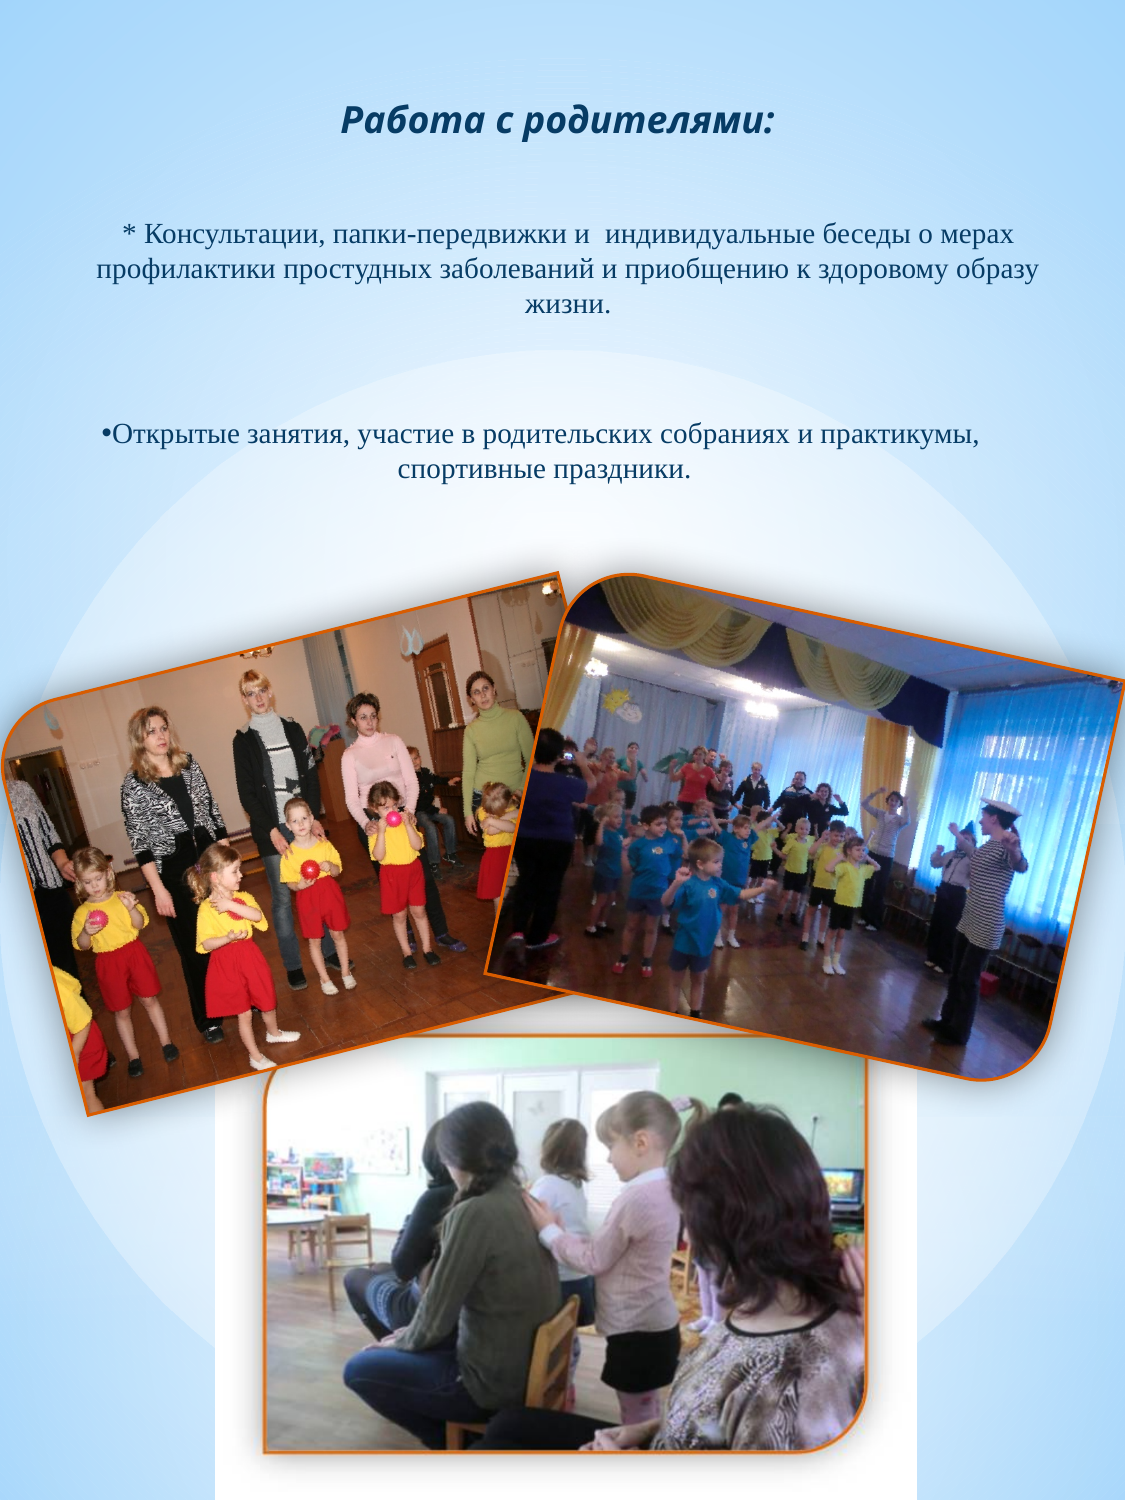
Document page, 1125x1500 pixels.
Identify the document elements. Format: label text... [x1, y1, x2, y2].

picture [7, 576, 1119, 1500]
text_box * Консультации, папки-передвижки и индивидуальные беседы о мерах профилактики простудных заболеваний и приобщению к здоровому образу жизни. [54, 206, 1083, 327]
text_box Открытые занятия, участие в родительских собраниях и практикумы, спортивные праздники. [86, 407, 1003, 492]
text_box Работа с родителями: [325, 88, 790, 149]
